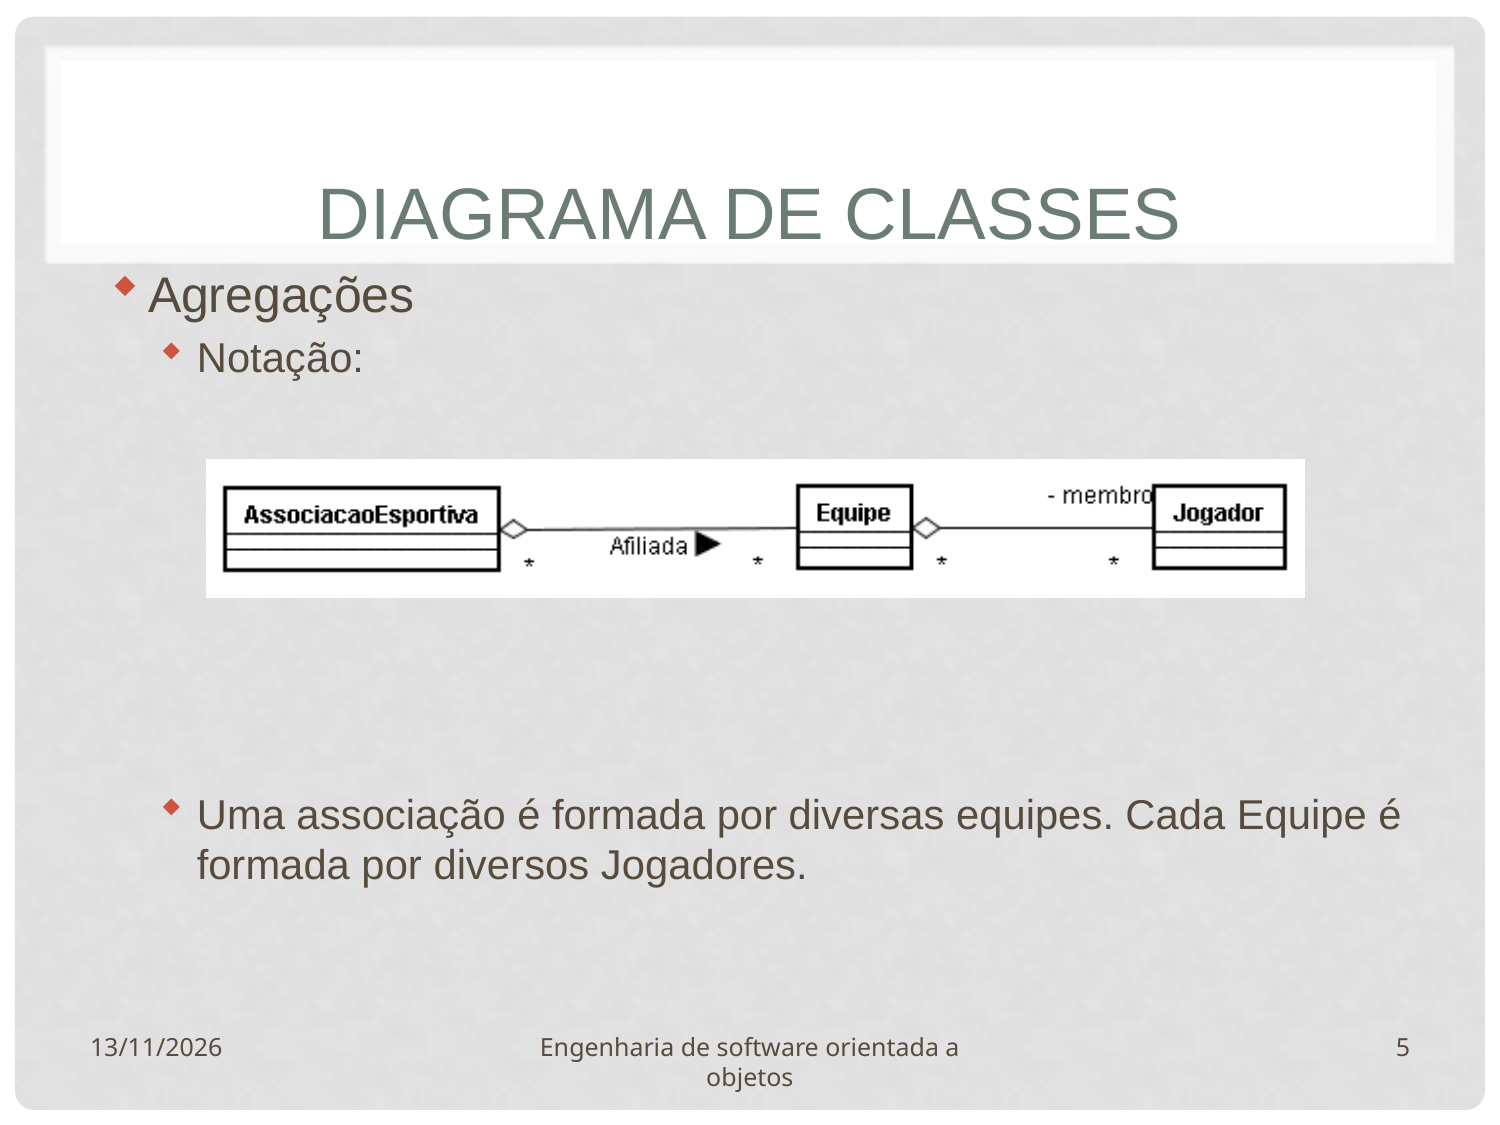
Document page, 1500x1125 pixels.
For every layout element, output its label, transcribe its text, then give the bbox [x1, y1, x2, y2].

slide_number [75, 1024, 425, 1103]
title Diagrama de Classes [75, 117, 1425, 305]
list Agregações Notação: Uma associação é formada por diversas equipes. Cada Equipe é formada por diversos Jogadores. [76, 255, 1459, 1000]
footer Engenharia de software orientada a objetos [512, 1024, 988, 1103]
slide_number 5 [1074, 1024, 1425, 1103]
picture [206, 458, 1306, 599]
